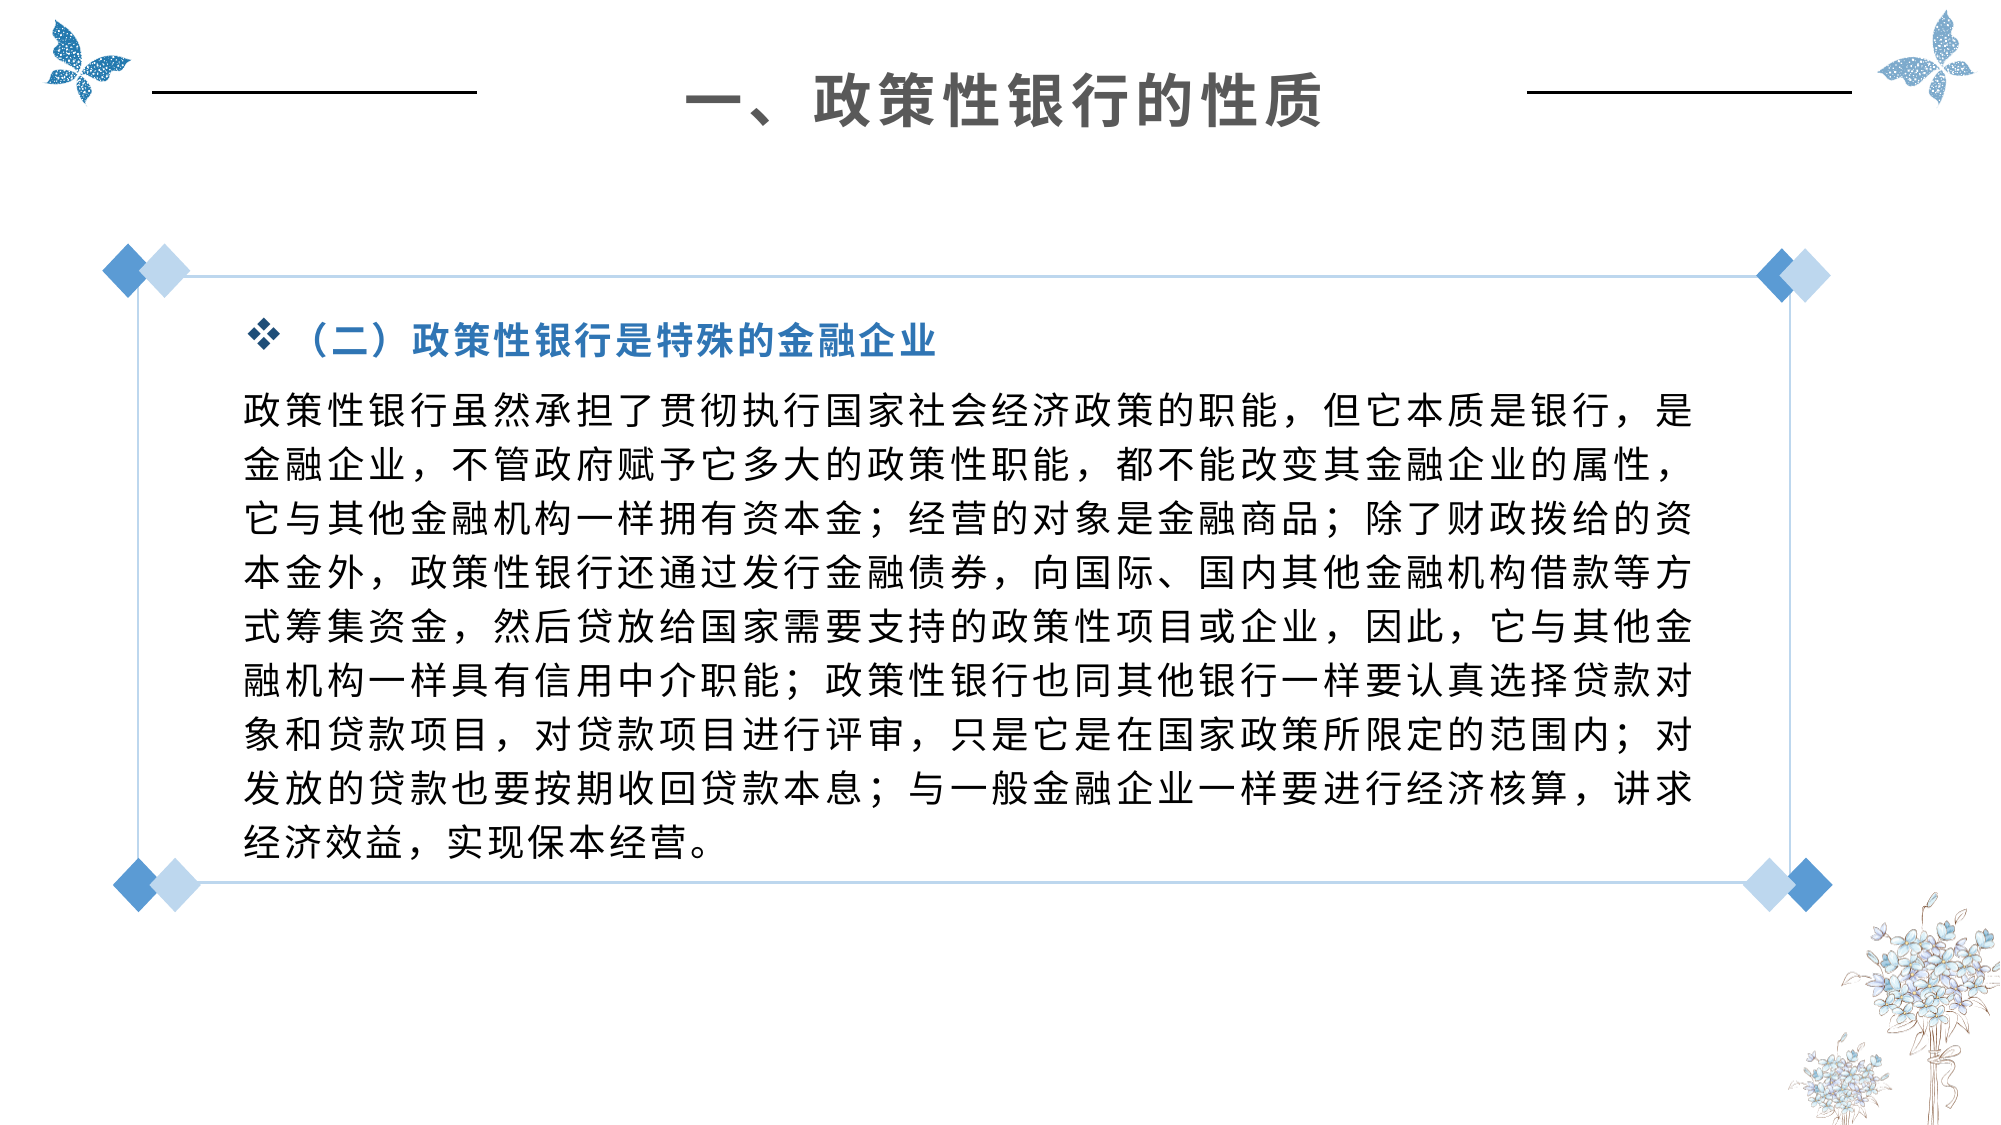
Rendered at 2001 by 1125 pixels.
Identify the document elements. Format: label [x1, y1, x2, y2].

text_box [102, 243, 1833, 913]
picture [1788, 892, 2000, 1125]
text_box [151, 55, 1852, 142]
